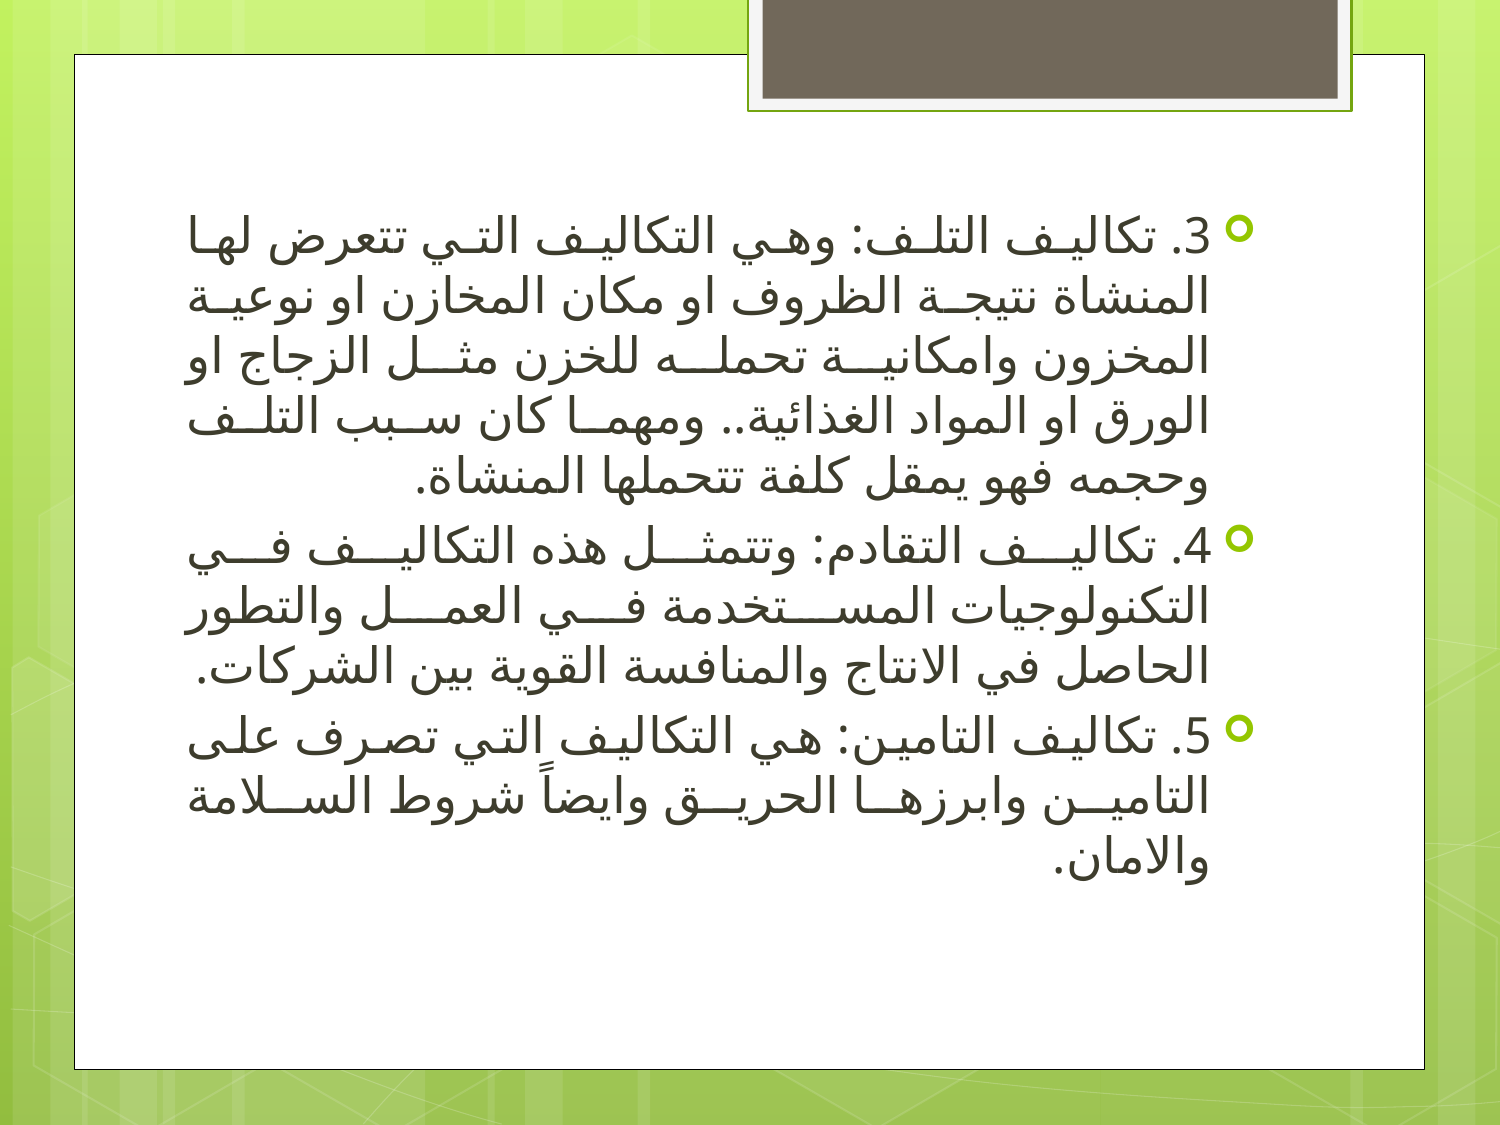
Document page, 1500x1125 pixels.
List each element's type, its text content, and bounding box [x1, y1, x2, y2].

list 3. تكاليف التلف: وهي التكاليف التي تتعرض لها المنشاة نتيجة الظروف او مكان المخازن او نوعية المخزون وامكانية تحمله للخزن مثل الزجاج او الورق او المواد الغذائية.. ومهما كان سبب التلف وحجمه فهو يمقل كلفة تتحملها المنشاة. 4. تكاليف التقادم: وتتمثل هذه التكاليف في التكنولوجيات المستخدمة في العمل والتطور الحاصل في الانتاج والمنافسة القوية بين الشركات. 5. تكاليف التامين: هي التكاليف التي تصرف على التامين وابرزها الحريق وايضاً شروط السلامة والامان. [171, 196, 1283, 957]
